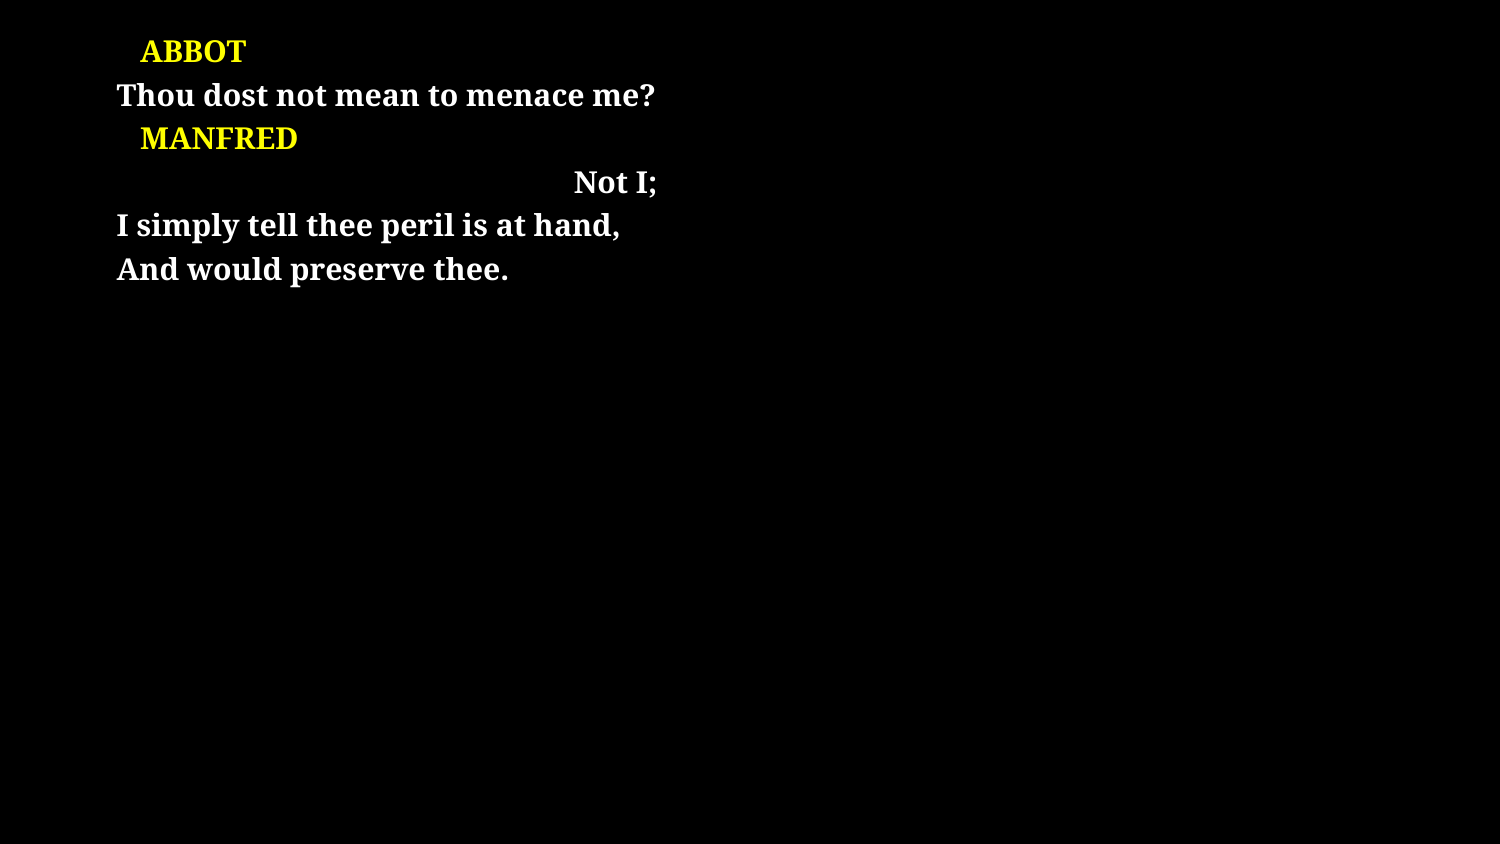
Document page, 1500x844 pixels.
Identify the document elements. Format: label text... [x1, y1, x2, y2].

title ABBOT Thou dost not mean to menace me? Manfred Not I; I simply tell thee peril is at hand, And would preserve thee. [101, 17, 1396, 299]
